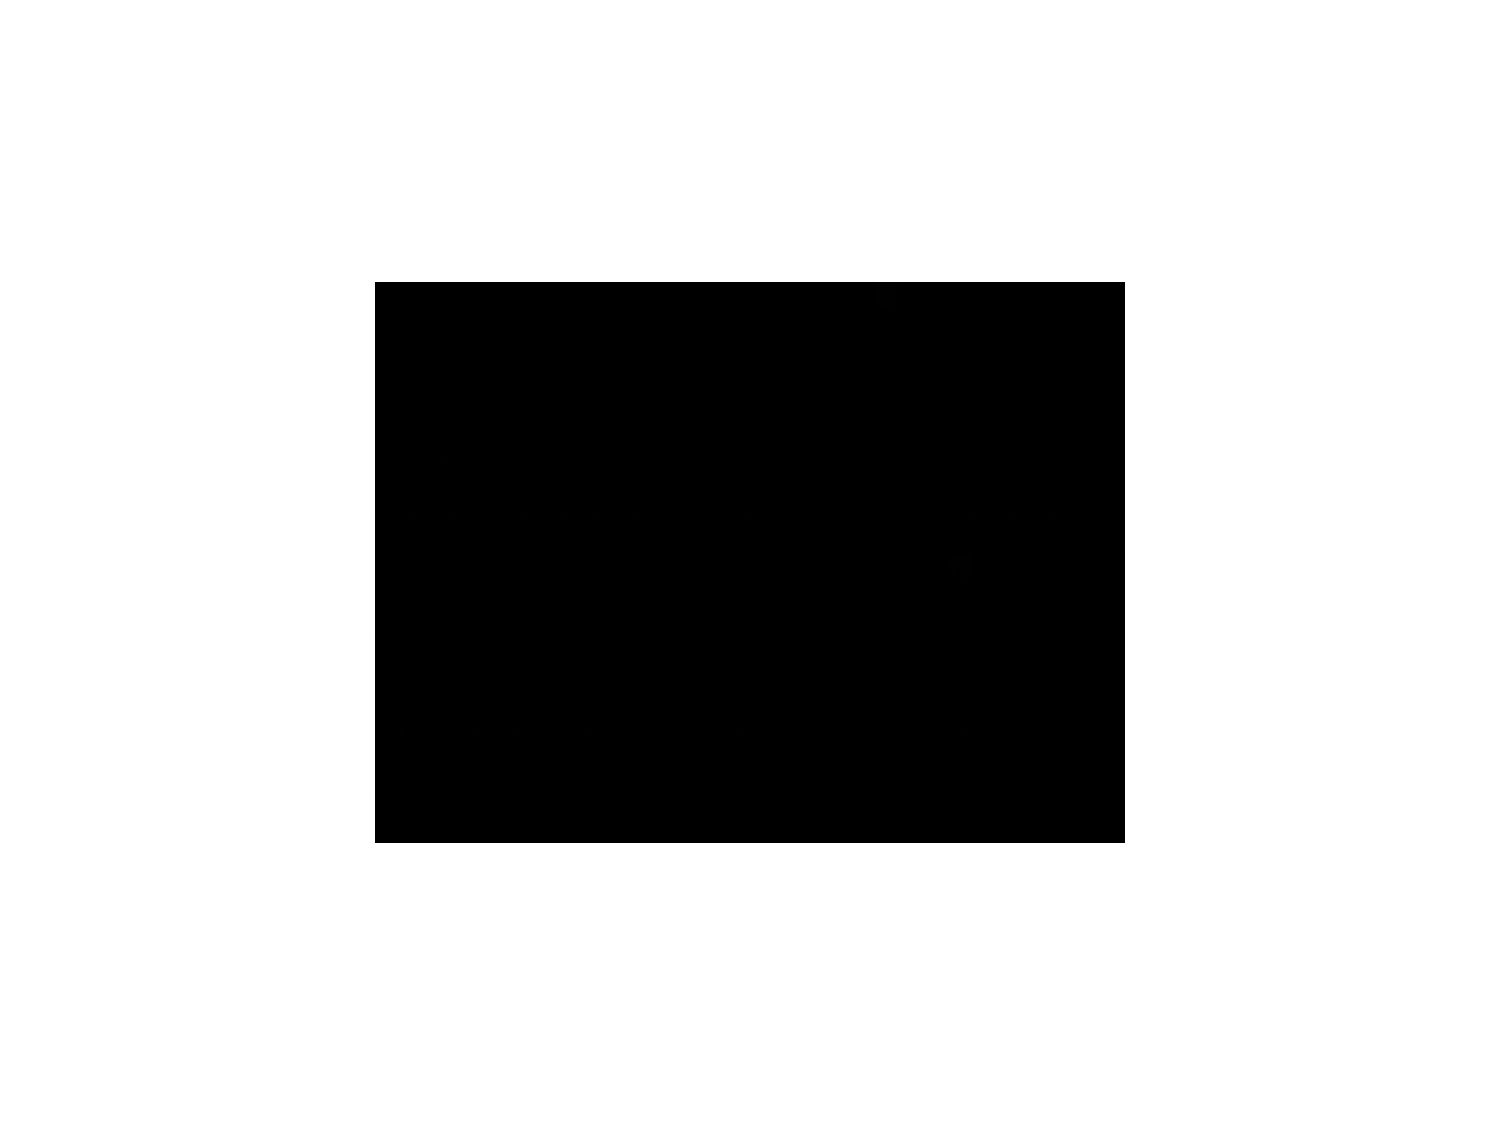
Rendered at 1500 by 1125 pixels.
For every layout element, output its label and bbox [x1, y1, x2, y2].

text_box [374, 281, 1126, 844]
